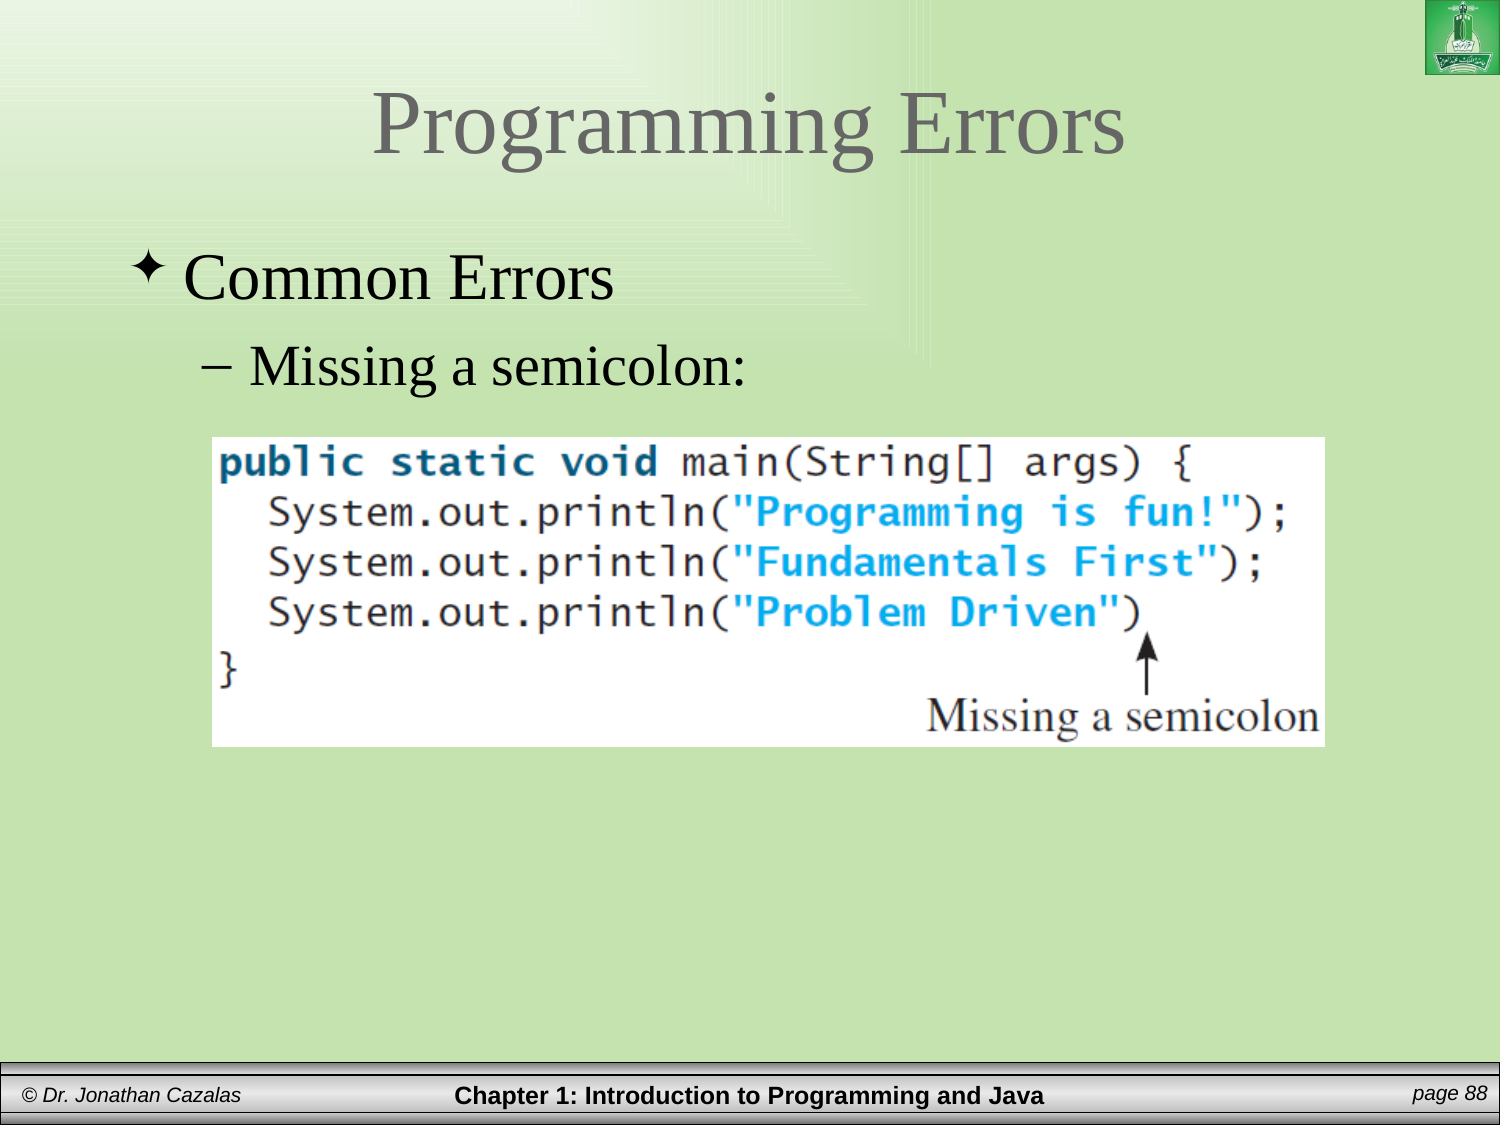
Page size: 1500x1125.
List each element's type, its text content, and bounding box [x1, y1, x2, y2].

picture [212, 437, 1325, 747]
text_box Common Errors Missing a semicolon: [112, 224, 1375, 900]
text_box Programming Errors [112, 0, 1388, 235]
picture [1425, 0, 1500, 75]
